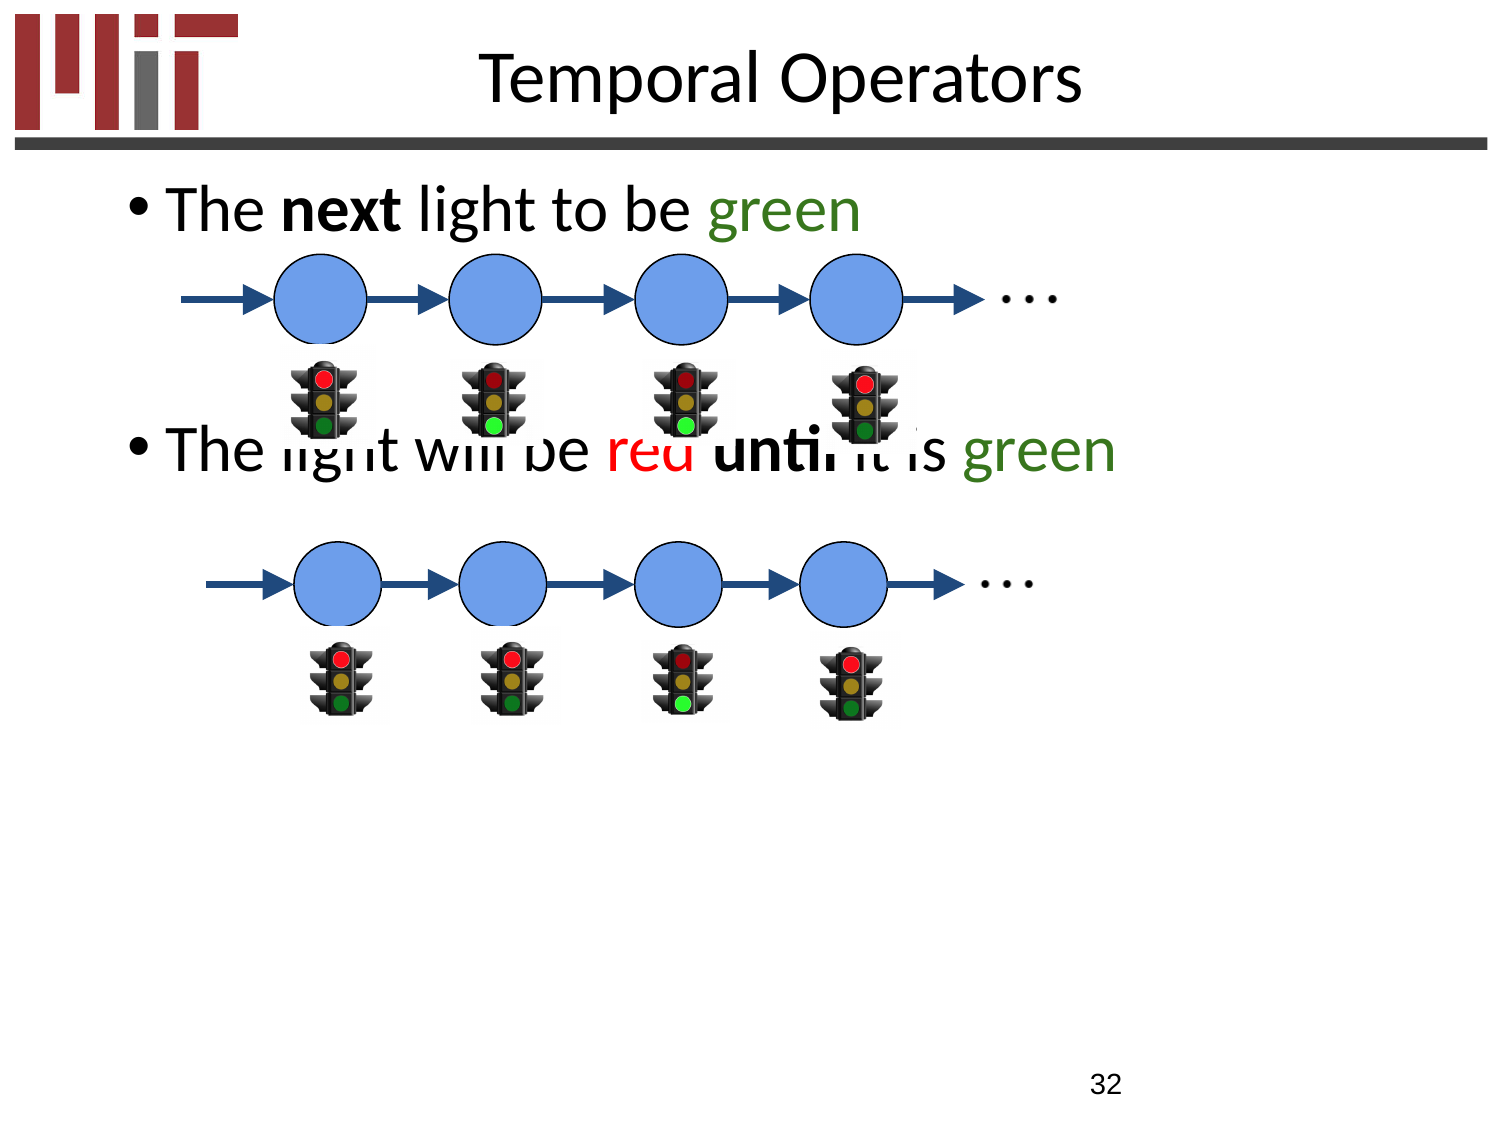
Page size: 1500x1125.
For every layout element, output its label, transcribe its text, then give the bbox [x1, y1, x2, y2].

picture [470, 626, 561, 726]
picture [280, 344, 376, 449]
picture [966, 559, 1051, 605]
picture [642, 359, 736, 447]
picture [15, 14, 238, 130]
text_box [205, 541, 966, 628]
picture [986, 273, 1076, 321]
picture [450, 359, 544, 447]
list The next light to be green The light will be red until it is green [75, 149, 1425, 903]
slide_number 32 [1074, 1052, 1425, 1113]
title Temporal Operators [237, 15, 1325, 130]
picture [810, 631, 901, 730]
picture [299, 626, 390, 726]
picture [641, 640, 730, 723]
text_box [180, 254, 986, 346]
picture [821, 349, 917, 454]
